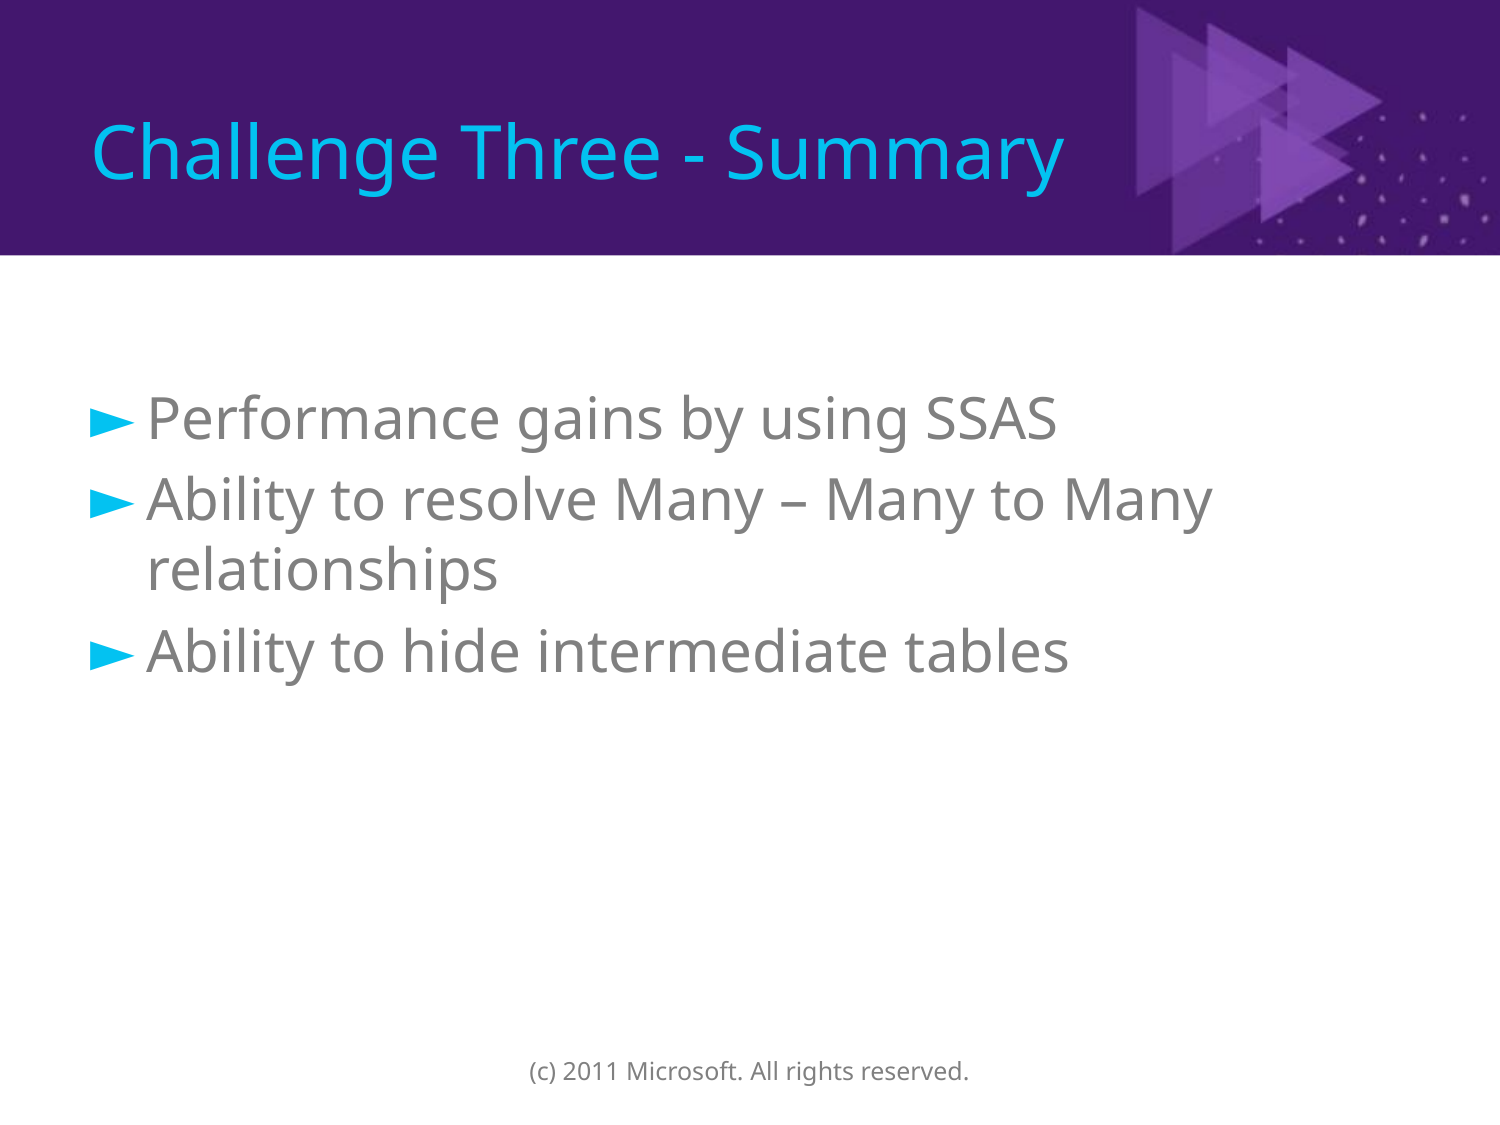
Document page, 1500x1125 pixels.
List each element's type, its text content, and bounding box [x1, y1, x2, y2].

picture [0, 0, 1500, 255]
footer (c) 2011 Microsoft. All rights reserved. [512, 1042, 988, 1103]
title Challenge Three - Summary [75, 56, 1425, 244]
list Performance gains by using SSAS Ability to resolve Many – Many to Many relationships Ability to hide intermediate tables [75, 373, 1425, 1012]
